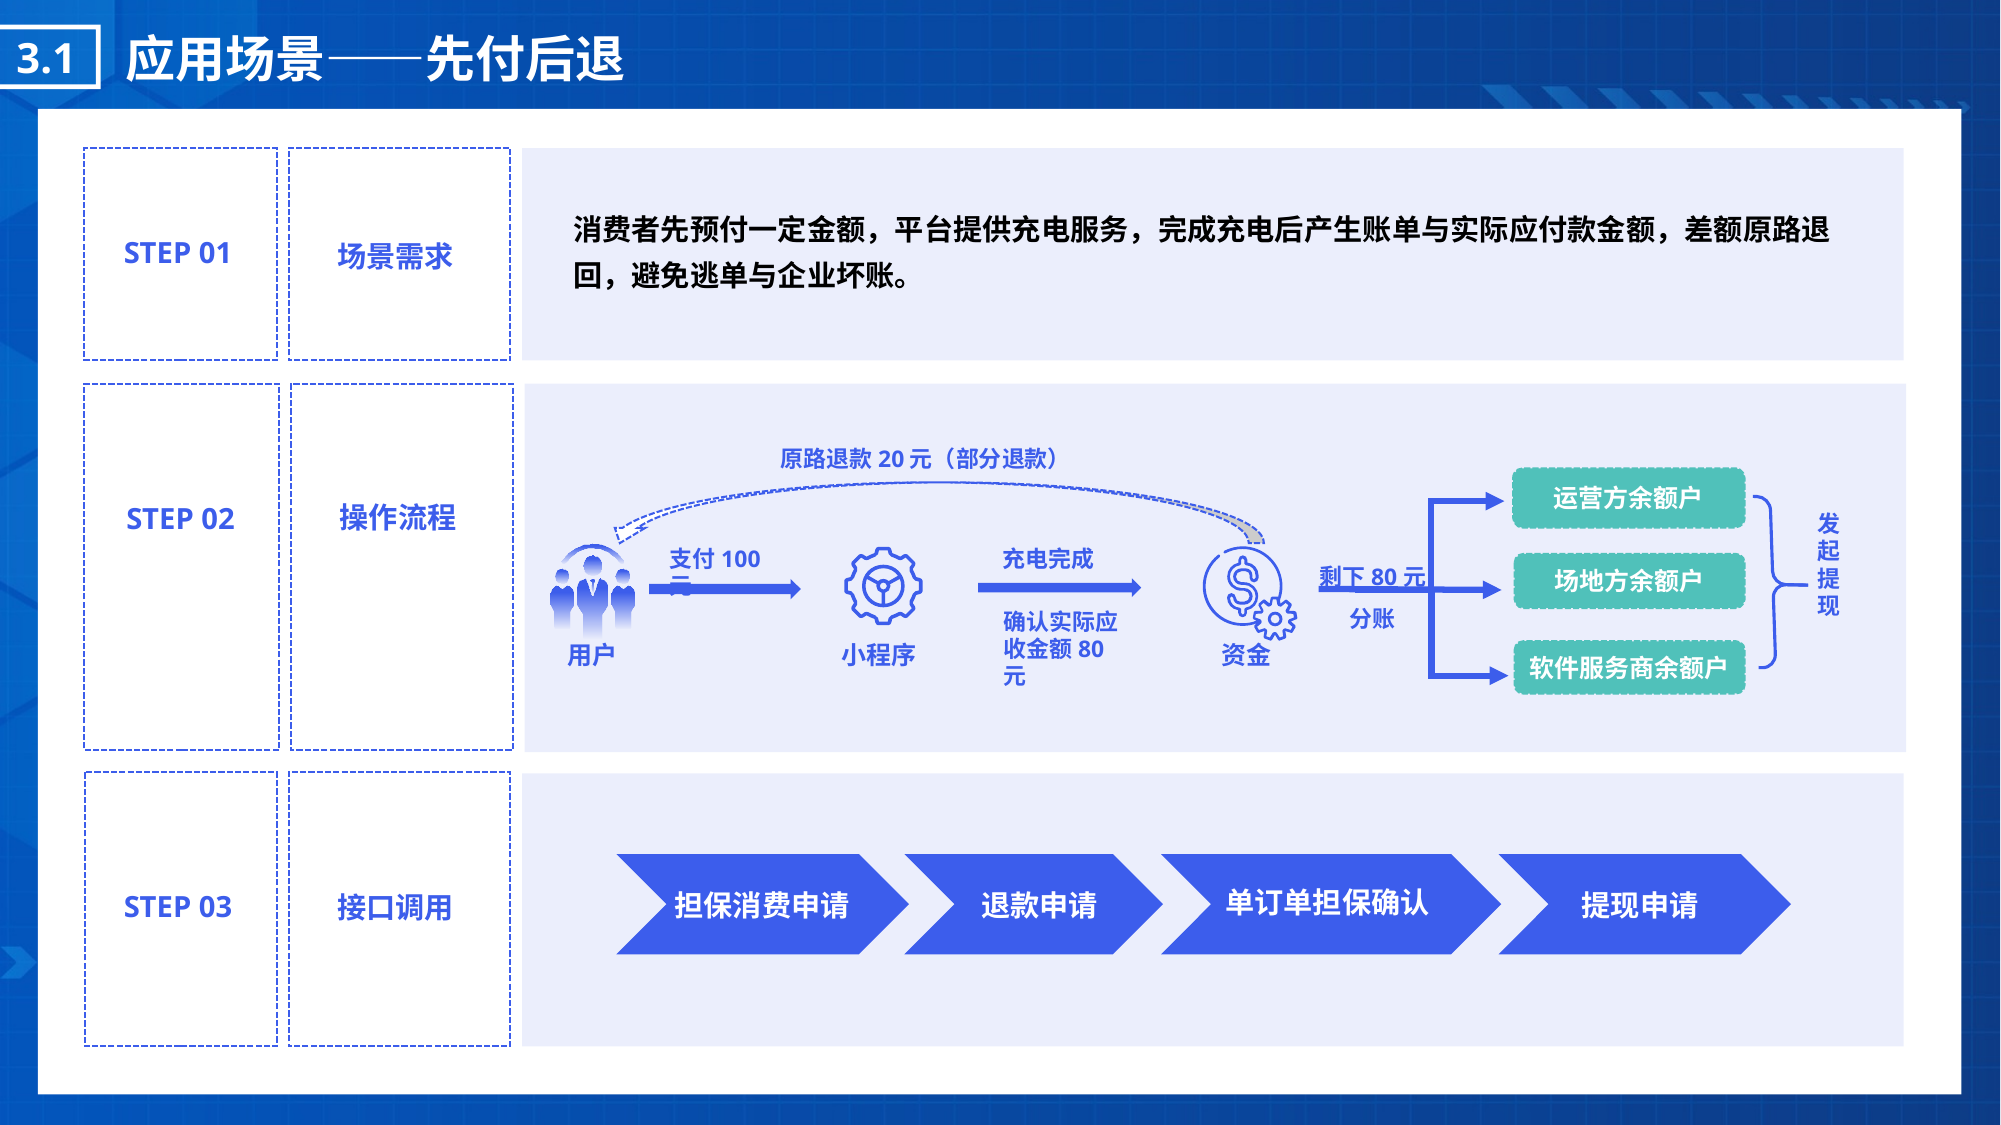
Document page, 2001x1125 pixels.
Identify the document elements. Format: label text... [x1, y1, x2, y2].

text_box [73, 148, 1907, 1047]
text_box 应用场景——先付后退 [110, 19, 692, 95]
picture [0, 0, 2001, 1125]
text_box 3.1 [1, 24, 124, 90]
